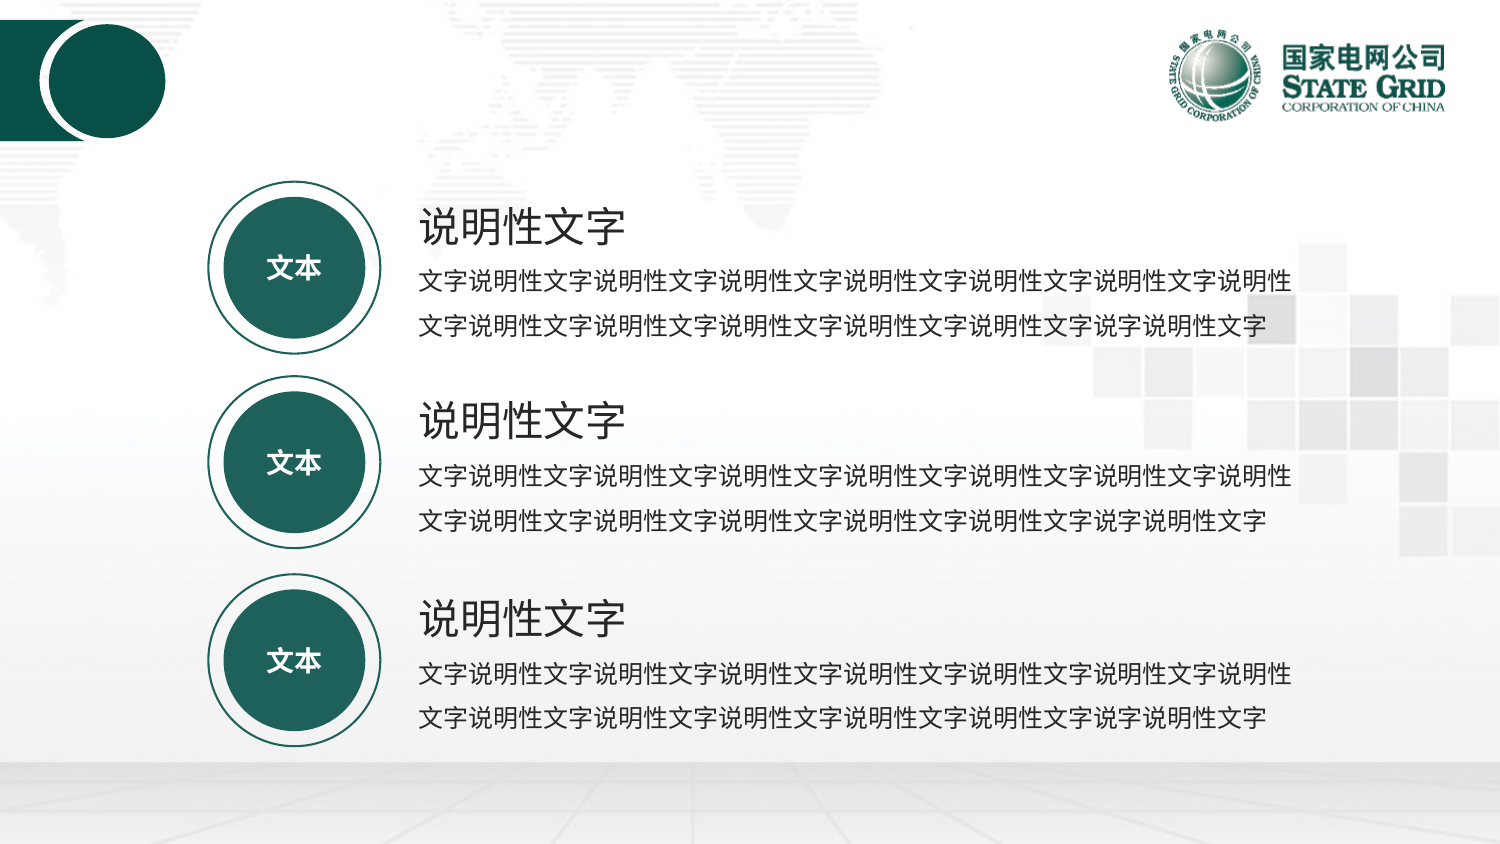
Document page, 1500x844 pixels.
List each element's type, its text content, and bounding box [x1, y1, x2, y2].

text_box 说明性文字 文字说明性文字说明性文字说明性文字说明性文字说明性文字说明性文字说明性文字说明性文字说明性文字说明性文字说明性文字说明性文字说字说明性文字 [403, 560, 1317, 786]
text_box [208, 574, 381, 747]
text_box 说明性文字 文字说明性文字说明性文字说明性文字说明性文字说明性文字说明性文字说明性文字说明性文字说明性文字说明性文字说明性文字说明性文字说字说明性文字 [403, 362, 1317, 560]
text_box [208, 376, 381, 549]
text_box 说明性文字 文字说明性文字说明性文字说明性文字说明性文字说明性文字说明性文字说明性文字说明性文字说明性文字说明性文字说明性文字说明性文字说字说明性文字 [403, 168, 1317, 362]
picture [1168, 0, 1446, 218]
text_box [208, 181, 381, 354]
